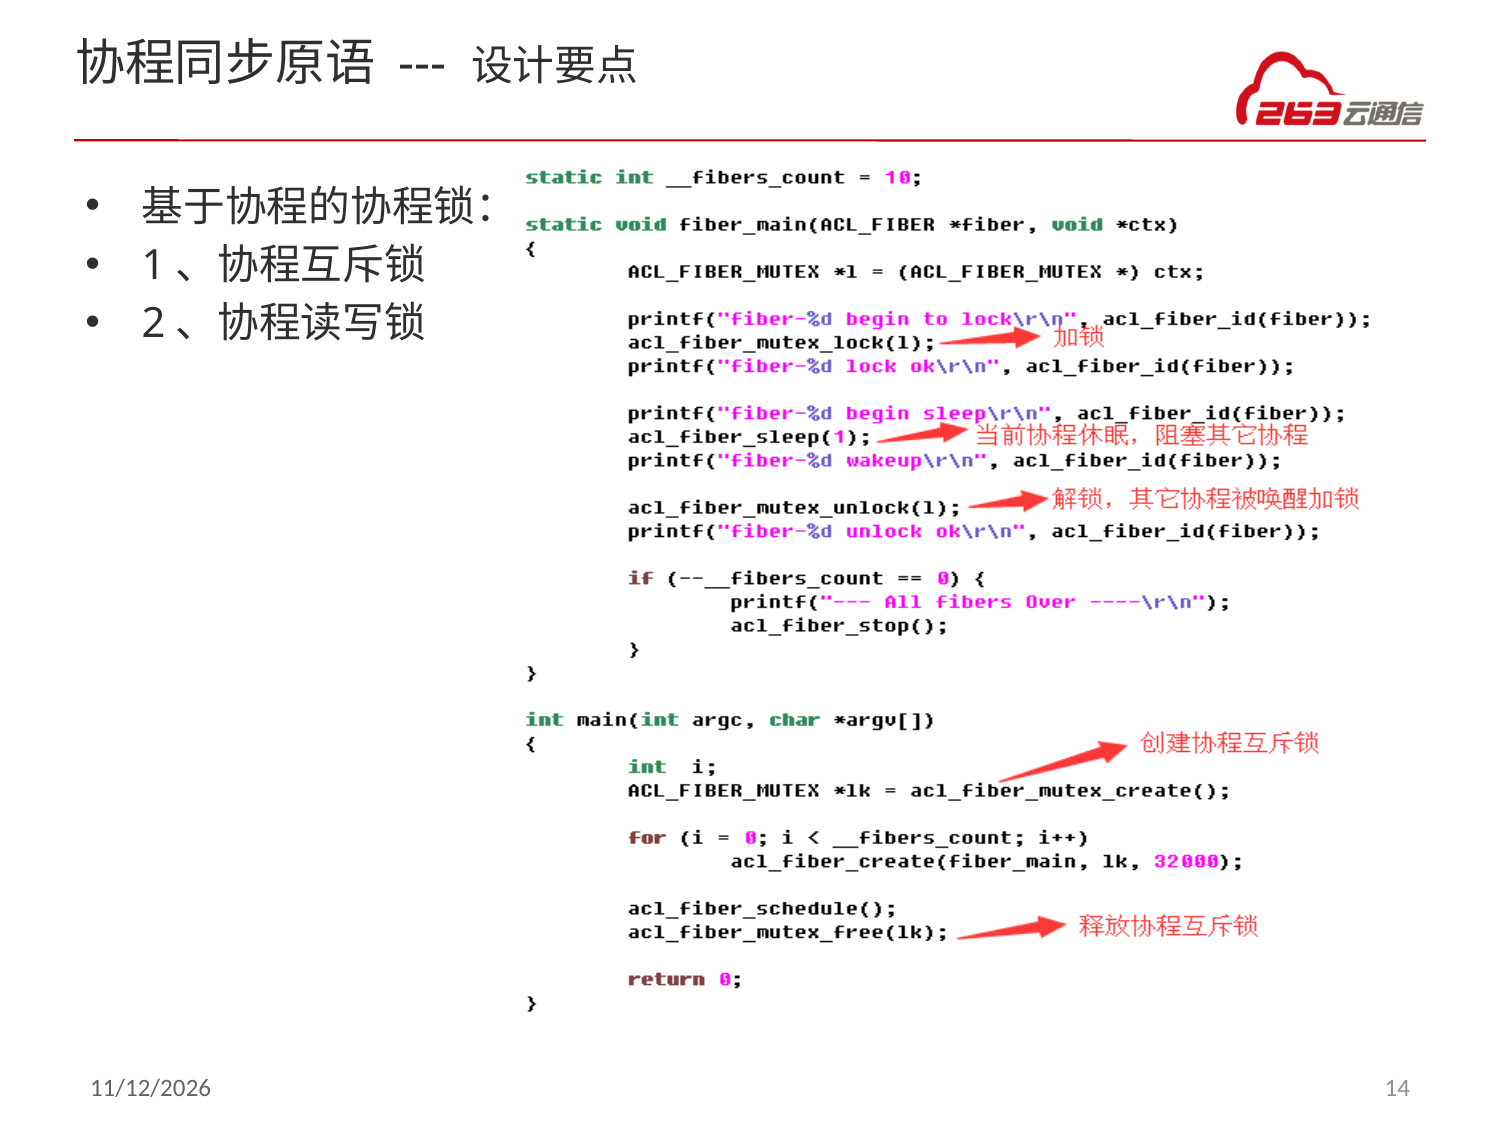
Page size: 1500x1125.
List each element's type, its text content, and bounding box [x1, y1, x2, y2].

title 协程同步原语 --- 设计要点 [75, 30, 1235, 136]
picture [1230, 37, 1430, 141]
list 基于协程的协程锁： 1、协程互斥锁 2、协程读写锁 [70, 171, 521, 1016]
picture [525, 167, 1458, 1016]
